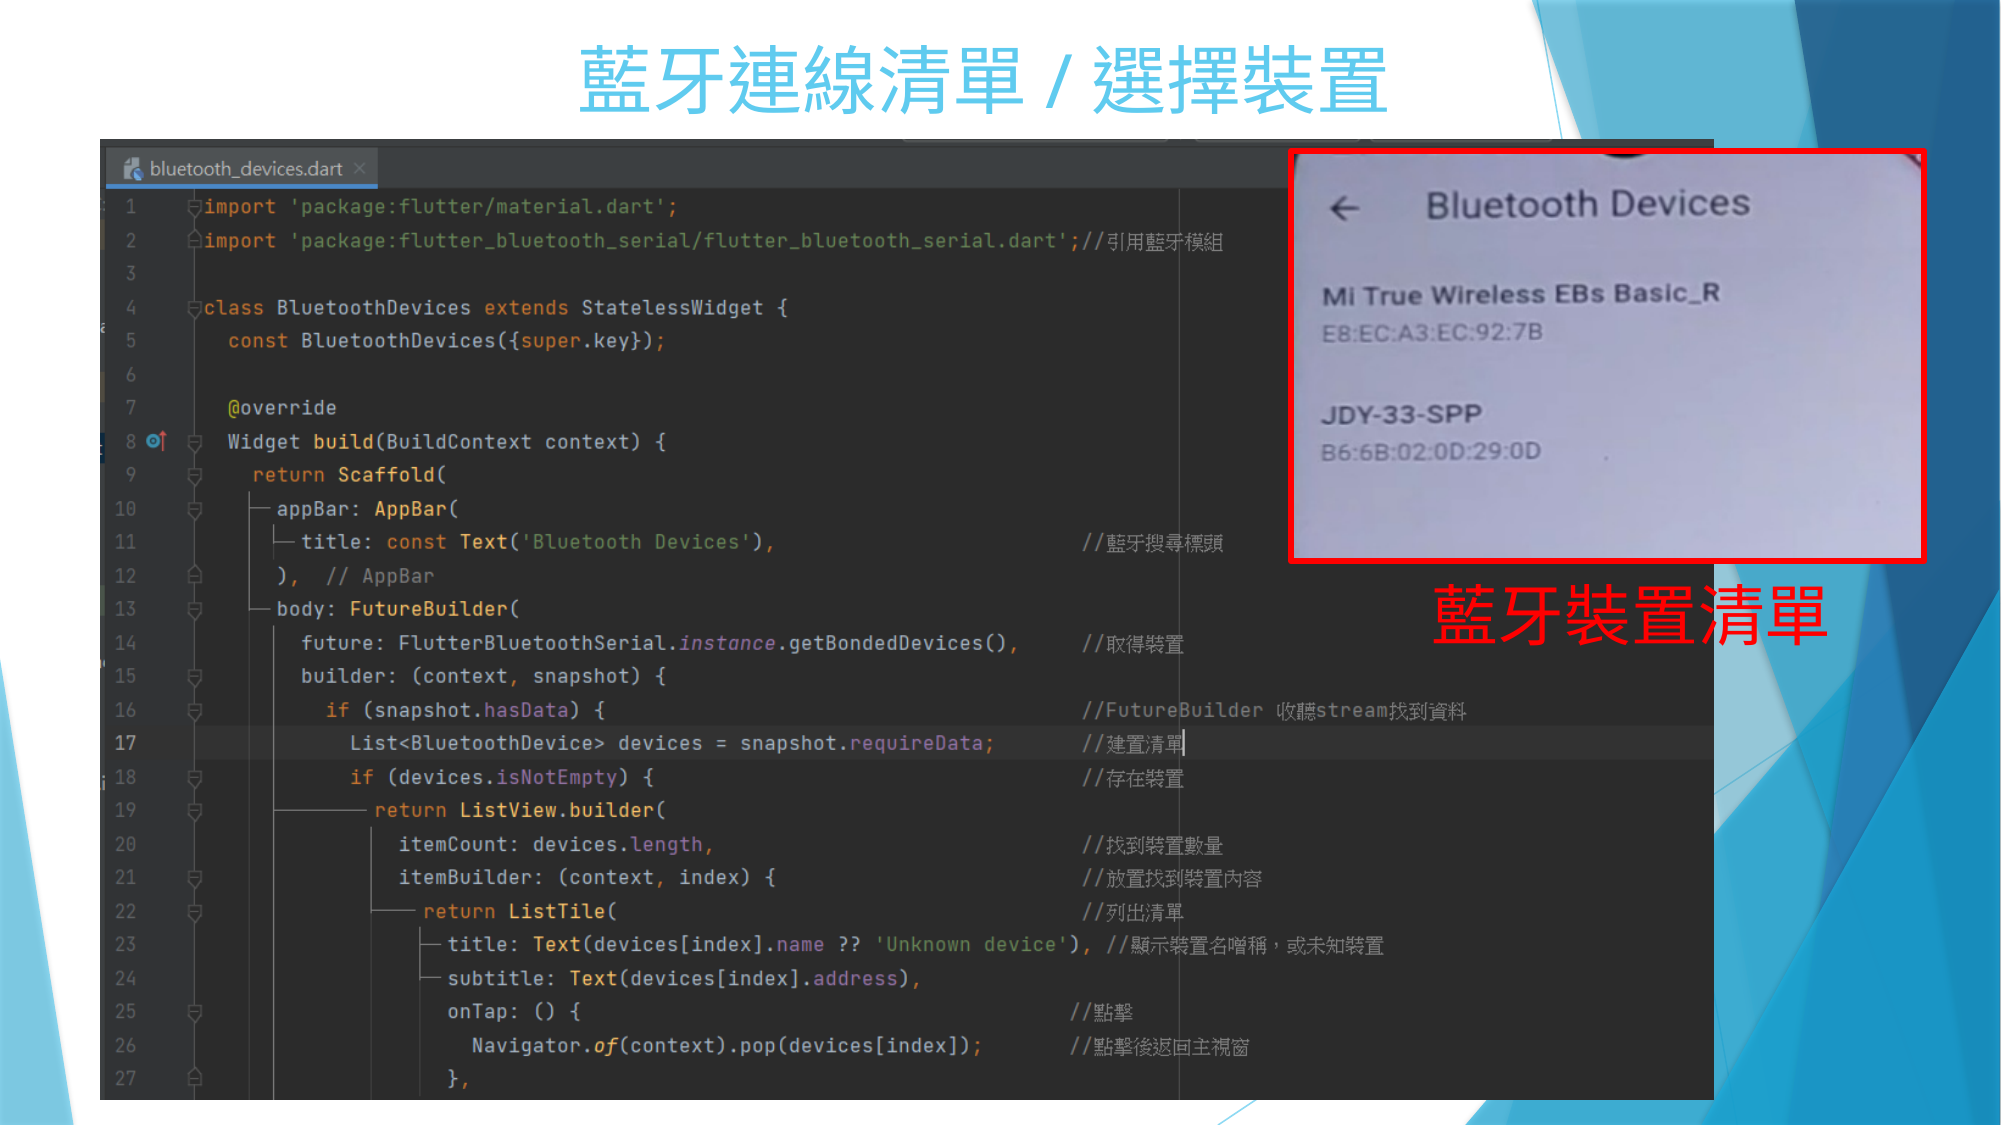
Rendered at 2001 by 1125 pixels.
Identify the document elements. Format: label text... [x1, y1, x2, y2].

picture [100, 139, 1922, 1100]
text_box 藍牙裝置清單 [1719, 567, 1889, 662]
title 藍牙連線清單/選擇裝置 [562, 25, 1438, 138]
